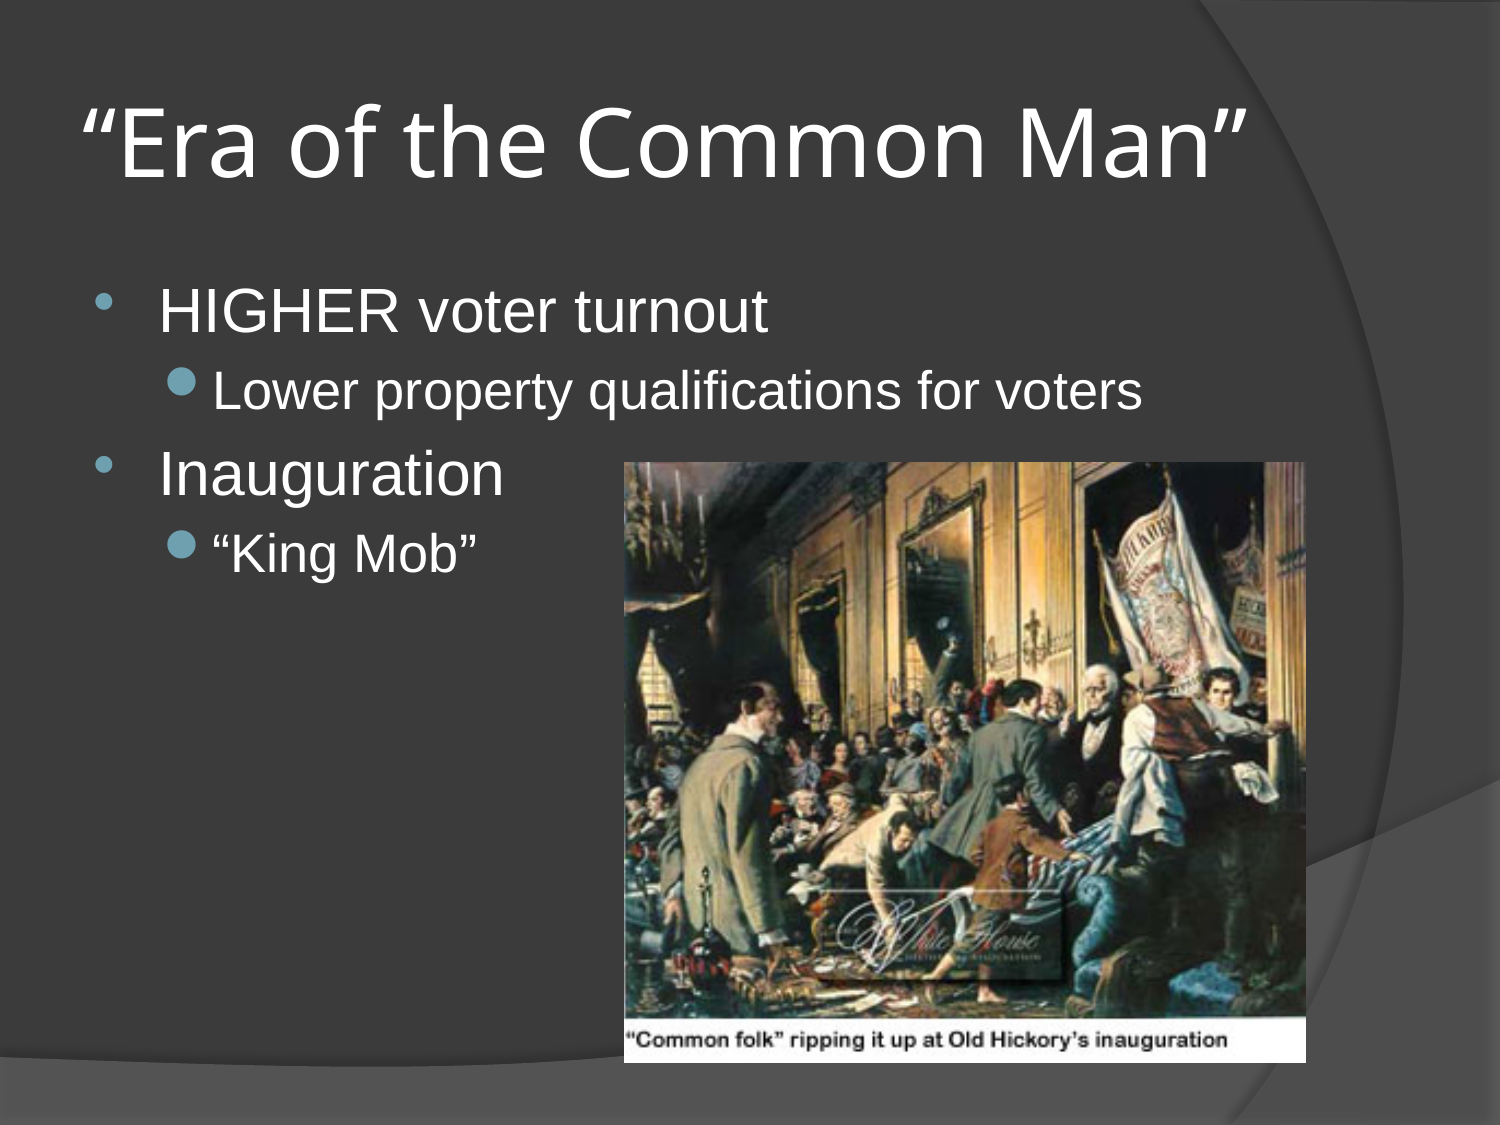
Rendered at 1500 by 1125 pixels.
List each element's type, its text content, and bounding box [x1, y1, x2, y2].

list HIGHER voter turnout Lower property qualifications for voters Inauguration “King Mob” [75, 262, 1300, 1005]
title “Era of the Common Man” [75, 45, 1300, 233]
picture [624, 462, 1306, 1063]
